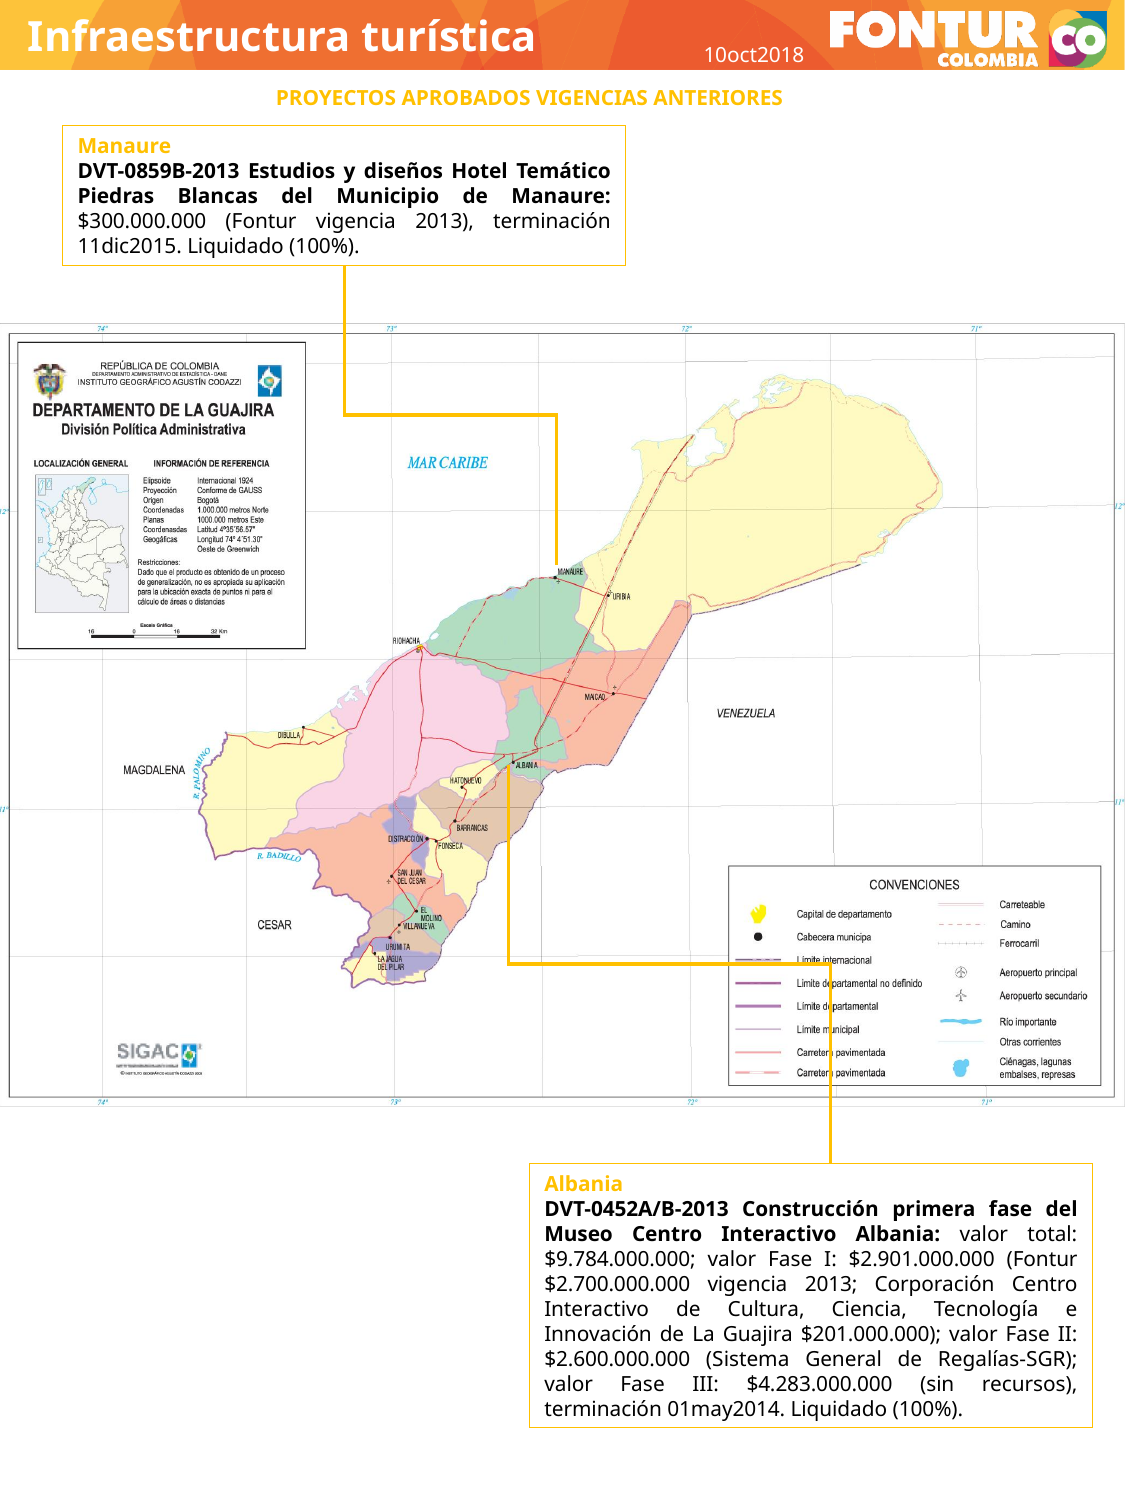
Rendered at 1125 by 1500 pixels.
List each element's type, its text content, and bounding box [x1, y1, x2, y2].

text_box Manaure DVT-0859B-2013 Estudios y diseños Hotel Temático Piedras Blancas del Municipio de Manaure: $300.000.000 (Fontur vigencia 2013), terminación 11dic2015. Liquidado (100%). [62, 125, 626, 266]
text_box PROYECTOS APROBADOS VIGENCIAS ANTERIORES [261, 77, 990, 117]
text_box Albania DVT-0452A/B-2013 Construcción primera fase del Museo Centro Interactivo Albania: valor total: $9.784.000.000; valor Fase I: $2.901.000.000 (Fontur $2.700.000.000 vigencia 2013; Corporación Centro Interactivo de Cultura, Ciencia, Tecnología e Innovación de La Guajira $201.000.000); valor Fase II: $2.600.000.000 (Sistema General de Regalías-SGR); valor Fase III: $4.283.000.000 (sin recursos), terminación 01may2014. Liquidado (100%). [529, 1163, 1093, 1428]
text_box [470, 802, 869, 1126]
text_box 10oct2018 [688, 70, 886, 75]
picture [0, 323, 1125, 1108]
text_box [301, 309, 599, 522]
picture [0, 0, 1125, 70]
